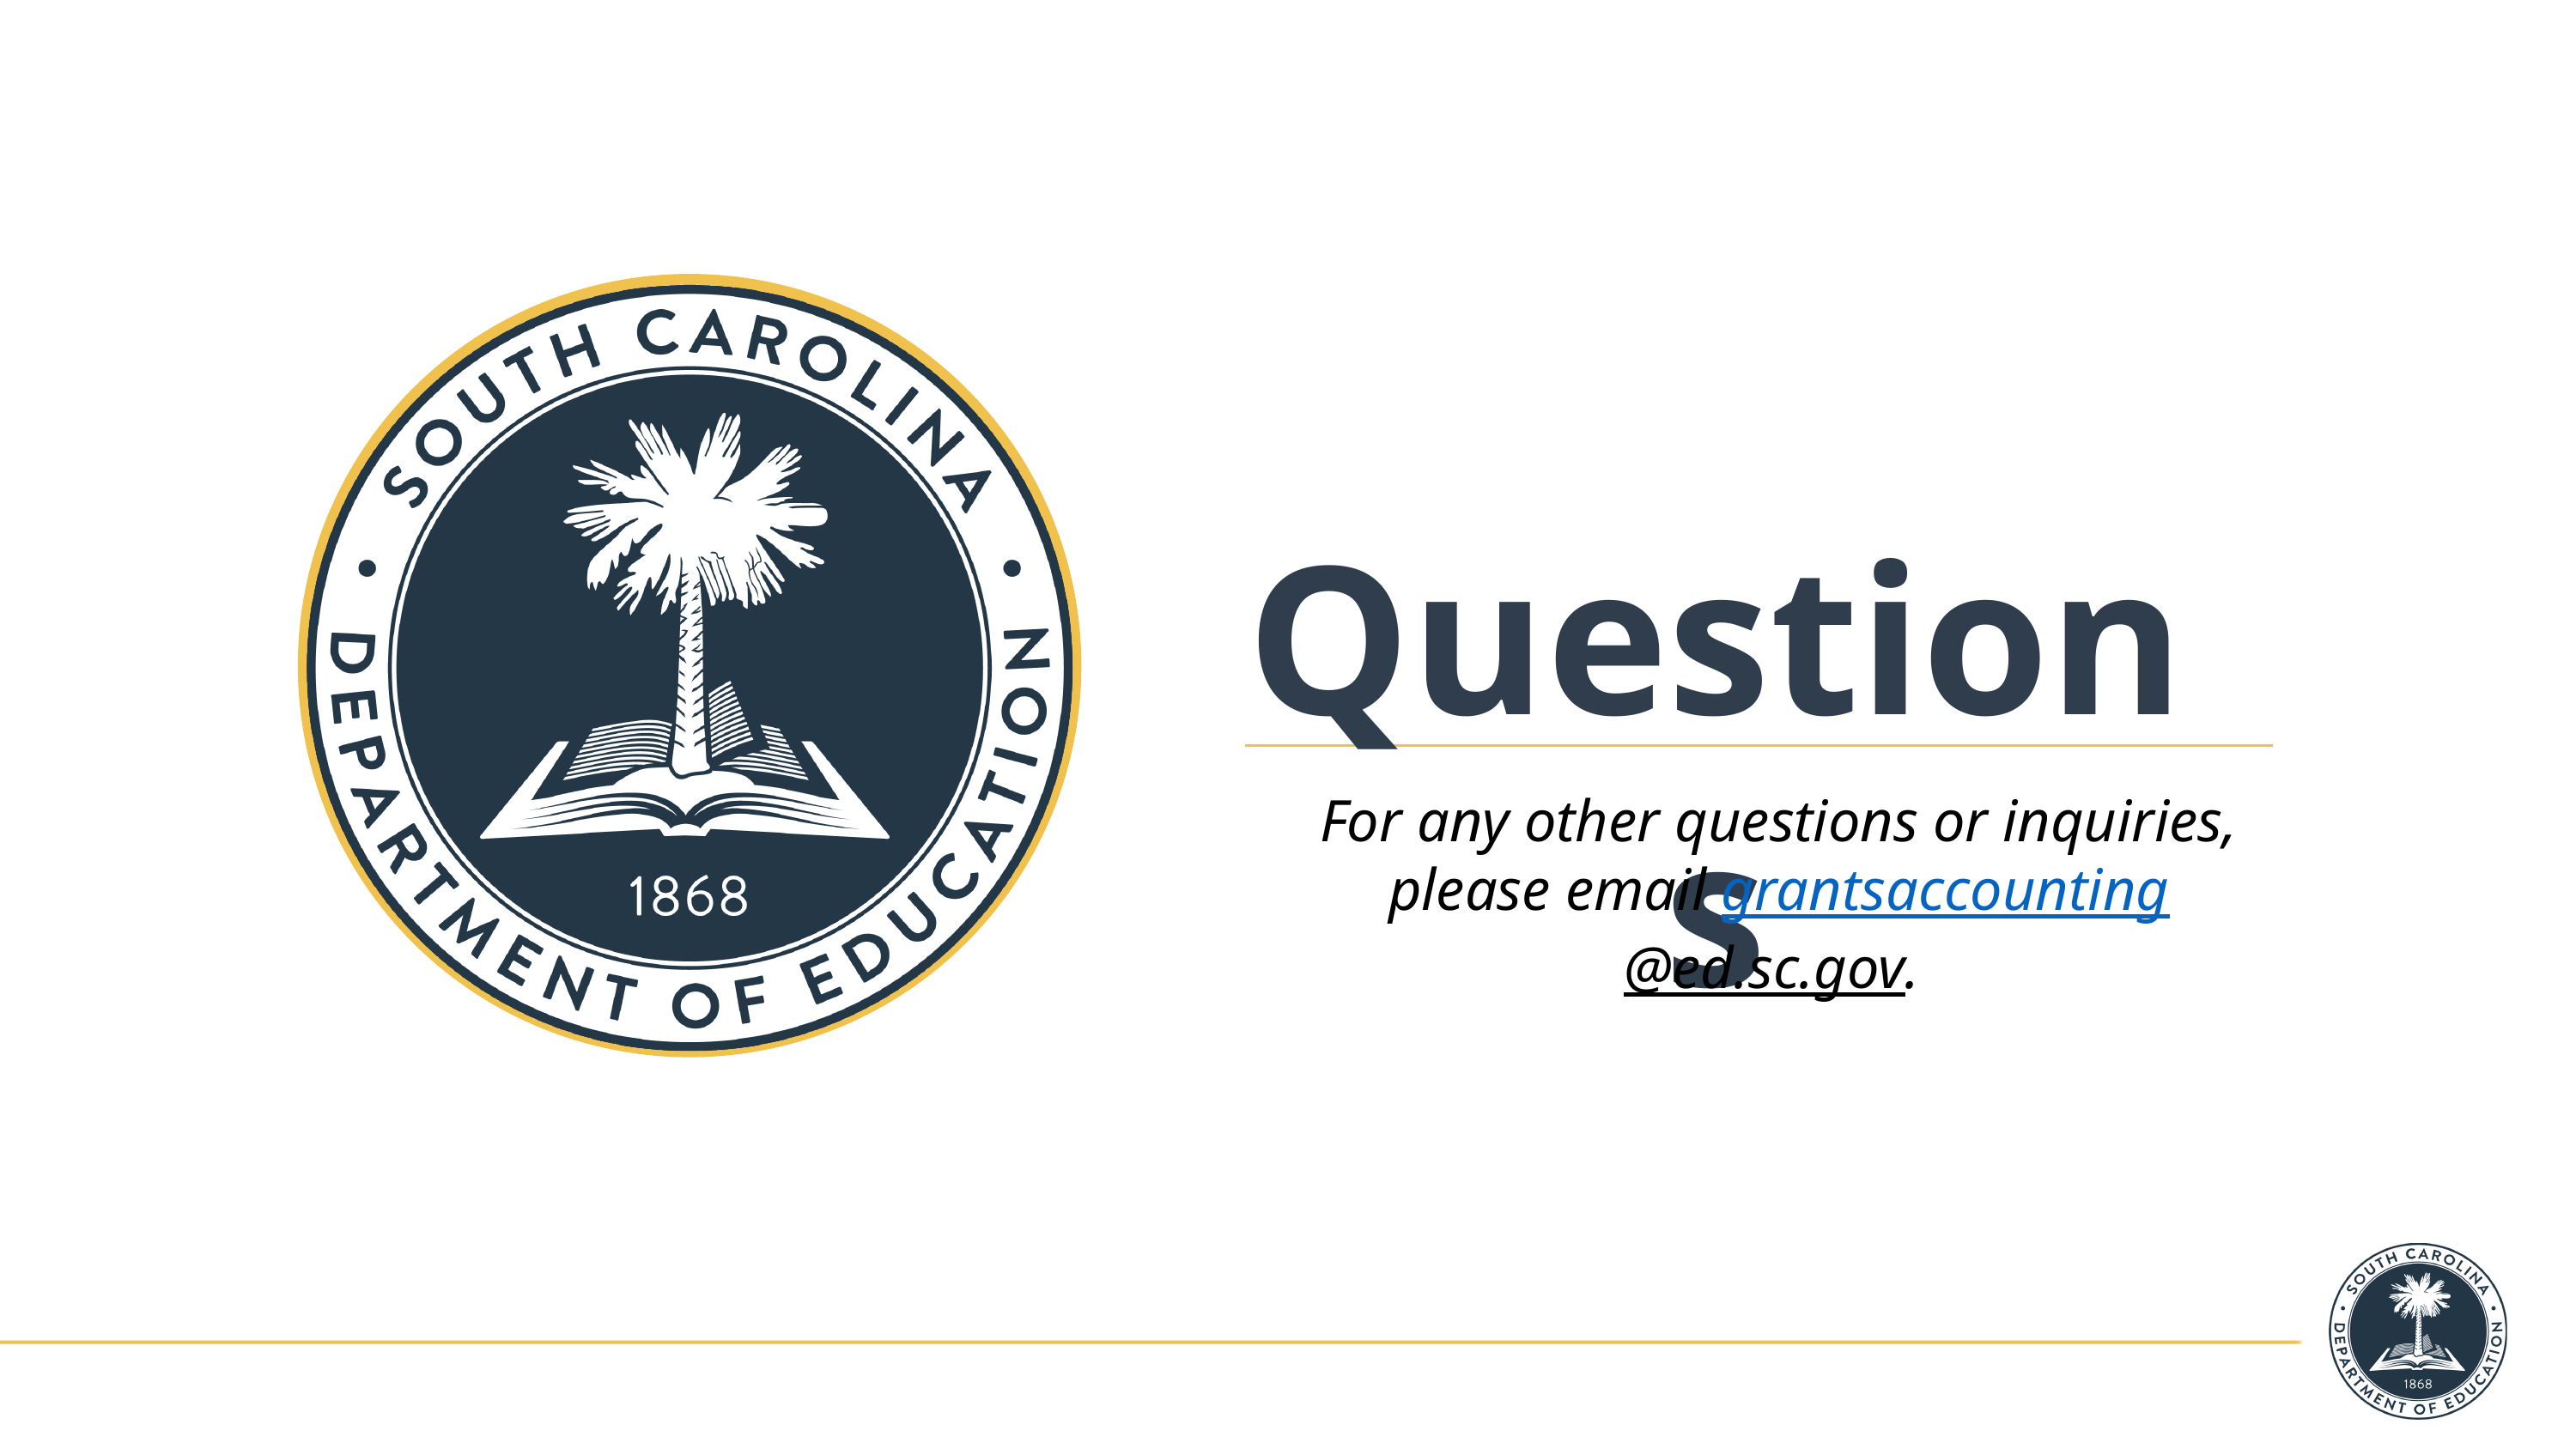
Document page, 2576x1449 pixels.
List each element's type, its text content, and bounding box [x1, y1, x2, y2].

picture [2329, 1243, 2507, 1420]
text_box For any other questions or inquiries, please email grantsaccounting@ed.sc.gov. [1248, 778, 2311, 1025]
picture [305, 283, 1074, 1052]
title Questions [1202, 484, 2230, 1028]
